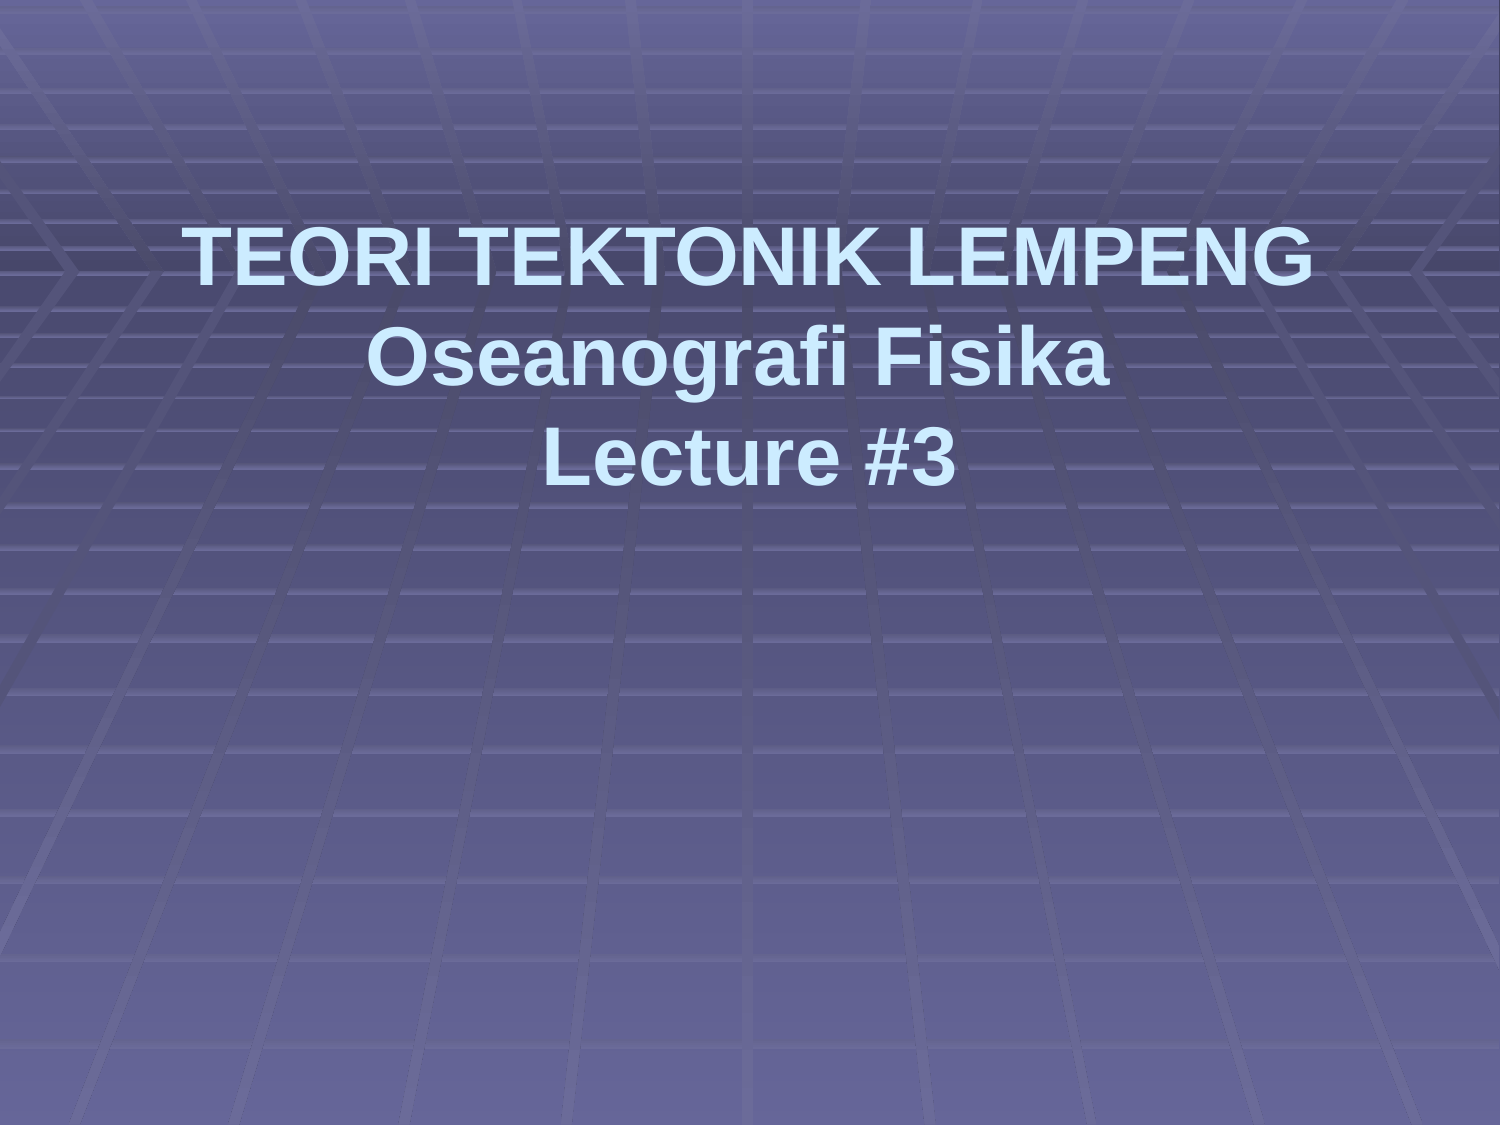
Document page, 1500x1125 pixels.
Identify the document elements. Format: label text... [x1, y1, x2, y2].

title TEORI TEKTONIK LEMPENG Oseanografi Fisika Lecture #3 [74, 224, 1425, 601]
